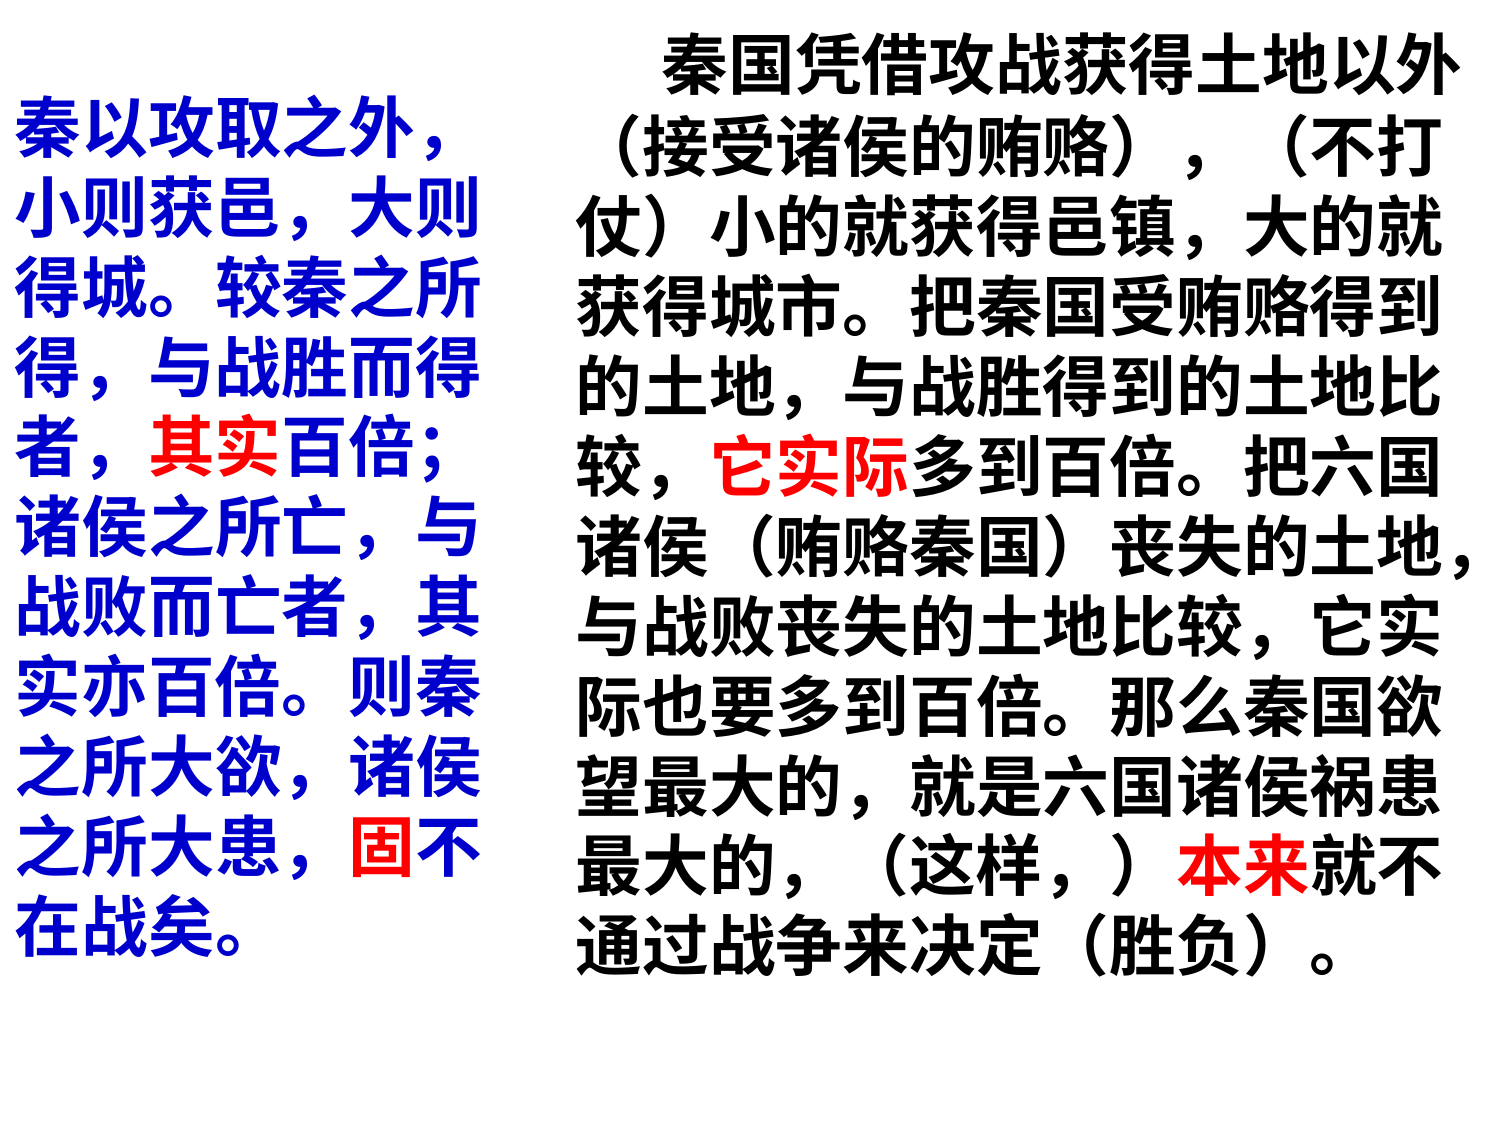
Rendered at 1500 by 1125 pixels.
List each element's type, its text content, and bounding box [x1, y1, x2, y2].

text_box 秦国凭借攻战获得土地以外（接受诸侯的贿赂），（不打仗）小的就获得邑镇，大的就获得城市。把秦国受贿赂得到的土地，与战胜得到的土地比较，它实际多到百倍。把六国诸侯（贿赂秦国）丧失的土地，与战败丧失的土地比较，它实际也要多到百倍。那么秦国欲望最大的，就是六国诸侯祸患最大的，（这样，）本来就不通过战争来决定（胜负）。 [560, 7, 1500, 992]
text_box 秦以攻取之外，小则获邑，大则得城。较秦之所得，与战胜而得者，其实百倍；诸侯之所亡，与战败而亡者，其实亦百倍。则秦之所大欲，诸侯之所大患，固不在战矣。 [0, 78, 502, 973]
